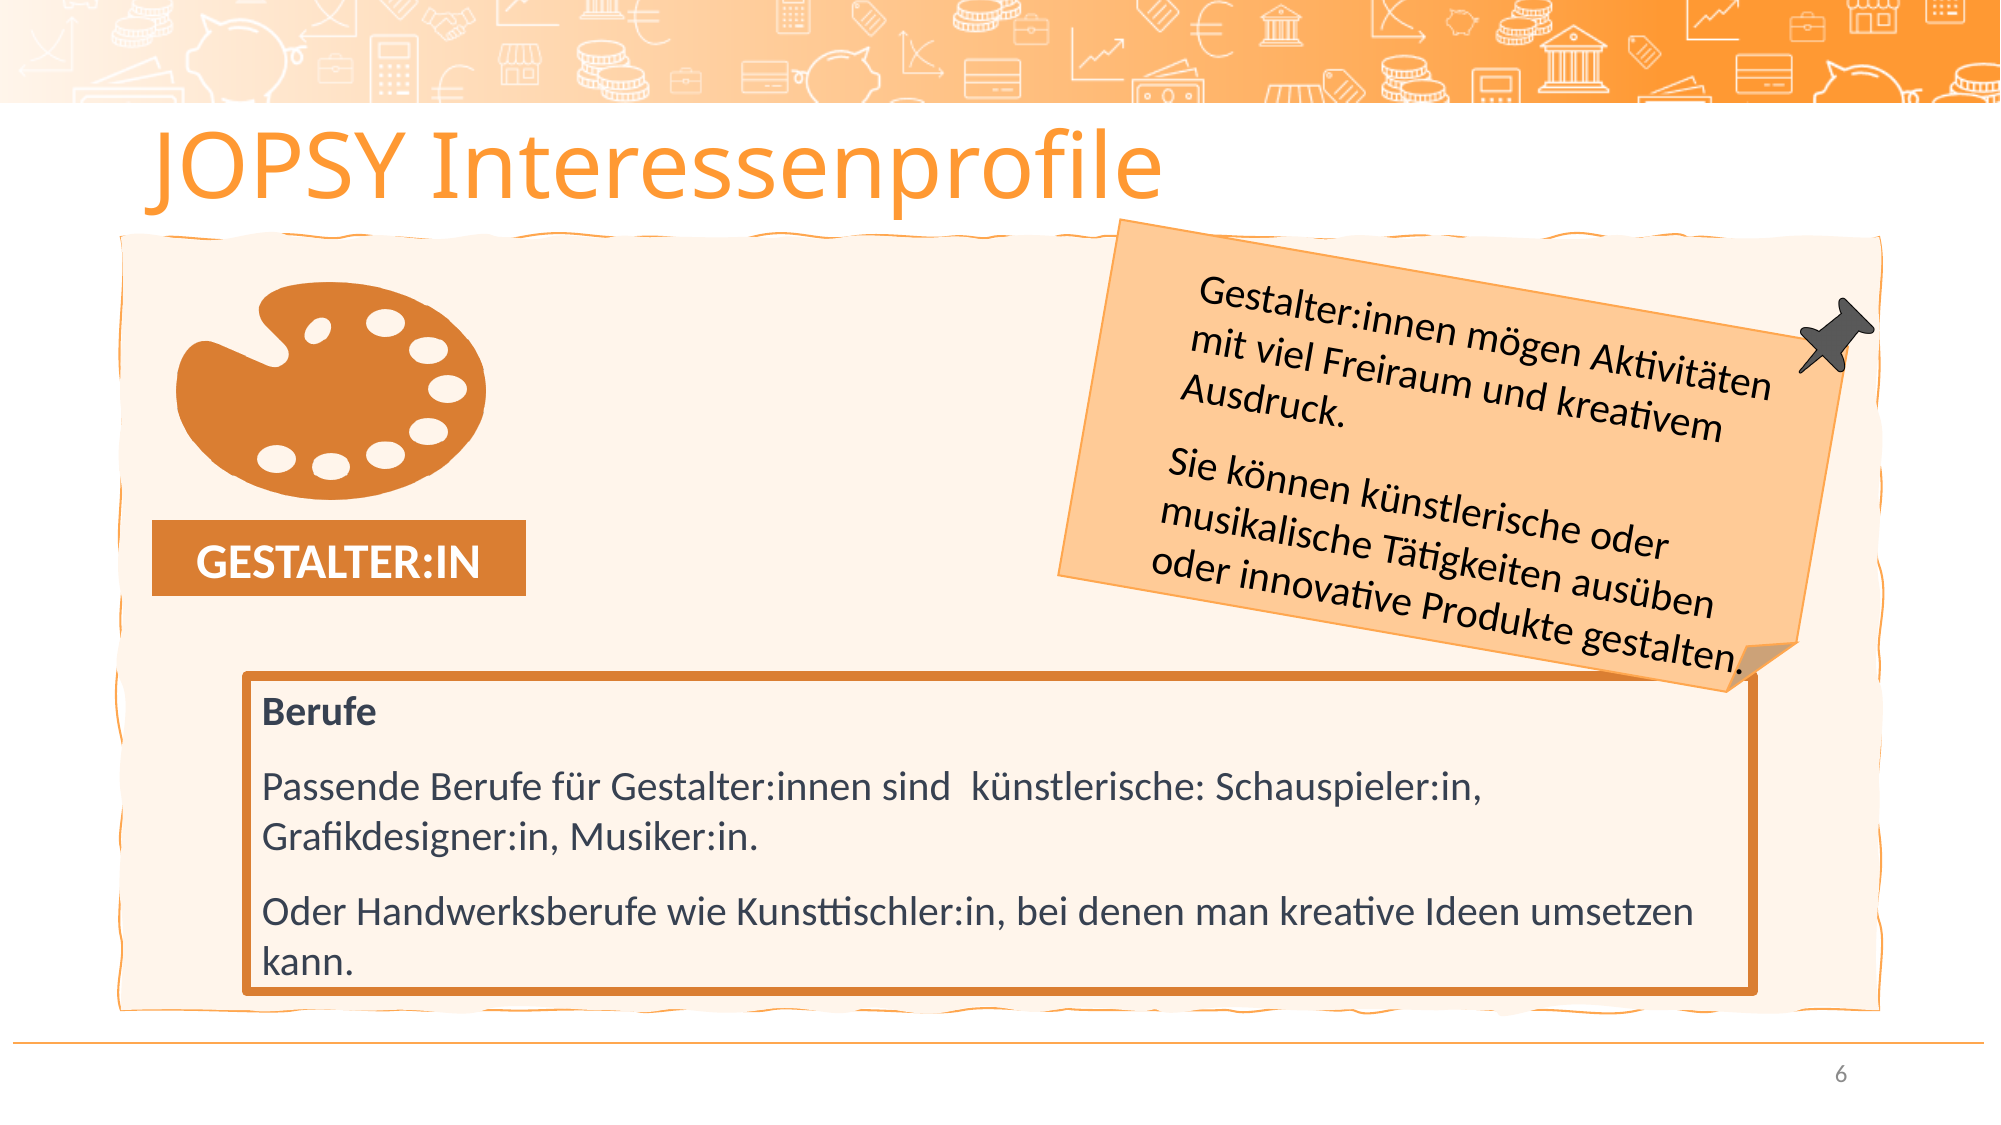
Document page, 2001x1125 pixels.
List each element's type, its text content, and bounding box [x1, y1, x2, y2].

picture [1786, 285, 1887, 386]
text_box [144, 204, 526, 597]
text_box [114, 233, 1885, 1017]
slide_number 6 [1412, 1042, 1863, 1103]
picture [0, 0, 2000, 103]
text_box Berufe Passende Berufe für Gestalter:innen sind künstlerische: Schauspieler:in, Grafikdesigner:in, Musiker:in. Oder Handwerksberufe wie Kunsttischler:in, bei denen man kreative Ideen umsetzen kann. [246, 676, 1753, 992]
title JOPSY Interessenprofile [137, 86, 1863, 253]
text_box Gestalter:innen mögen Aktivitäten mit viel Freiraum und kreativem Ausdruck. Sie können künstlerische oder musikalische Tätigkeiten ausüben oder innovative Produkte gestalten. [1057, 218, 1843, 693]
